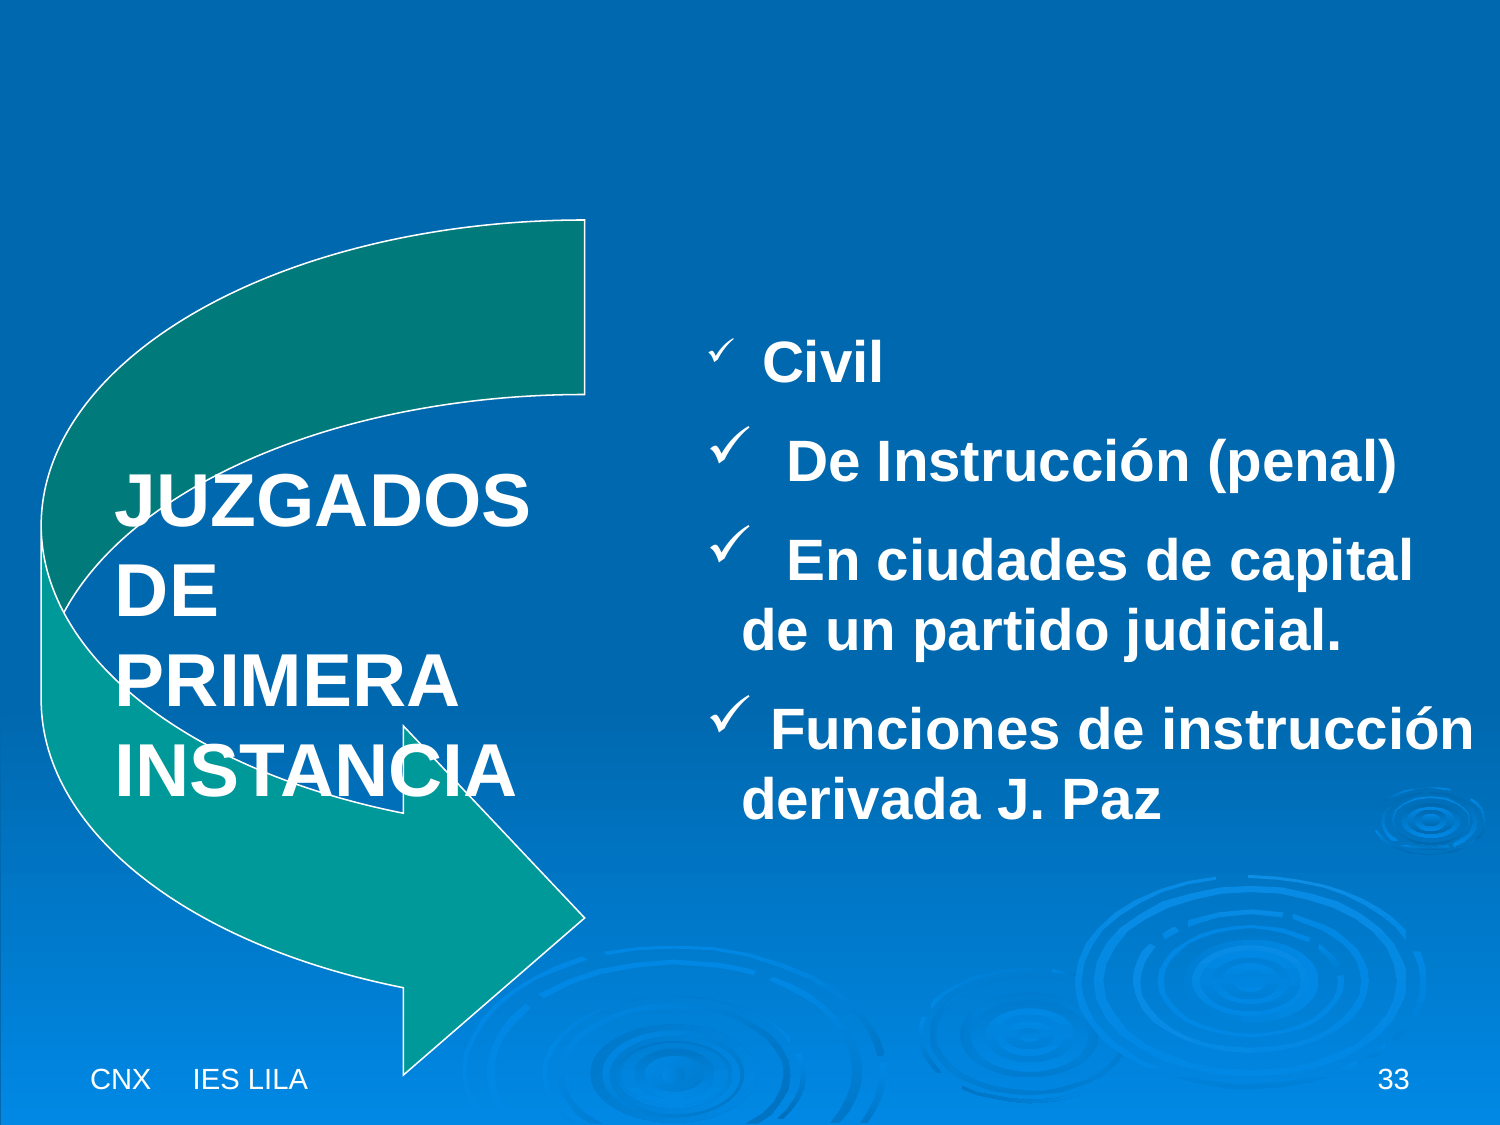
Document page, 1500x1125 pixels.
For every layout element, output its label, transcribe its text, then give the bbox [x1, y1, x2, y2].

text_box Civil De Instrucción (penal) En ciudades de capital de un partido judicial. Funciones de instrucción derivada J. Paz [690, 316, 1500, 839]
text_box JUZGADOS DE PRIMERA INSTANCIA [100, 444, 690, 819]
slide_number CNX IES LILA [74, 1024, 426, 1103]
text_box [41, 219, 585, 1075]
slide_number 33 [1074, 1024, 1426, 1103]
